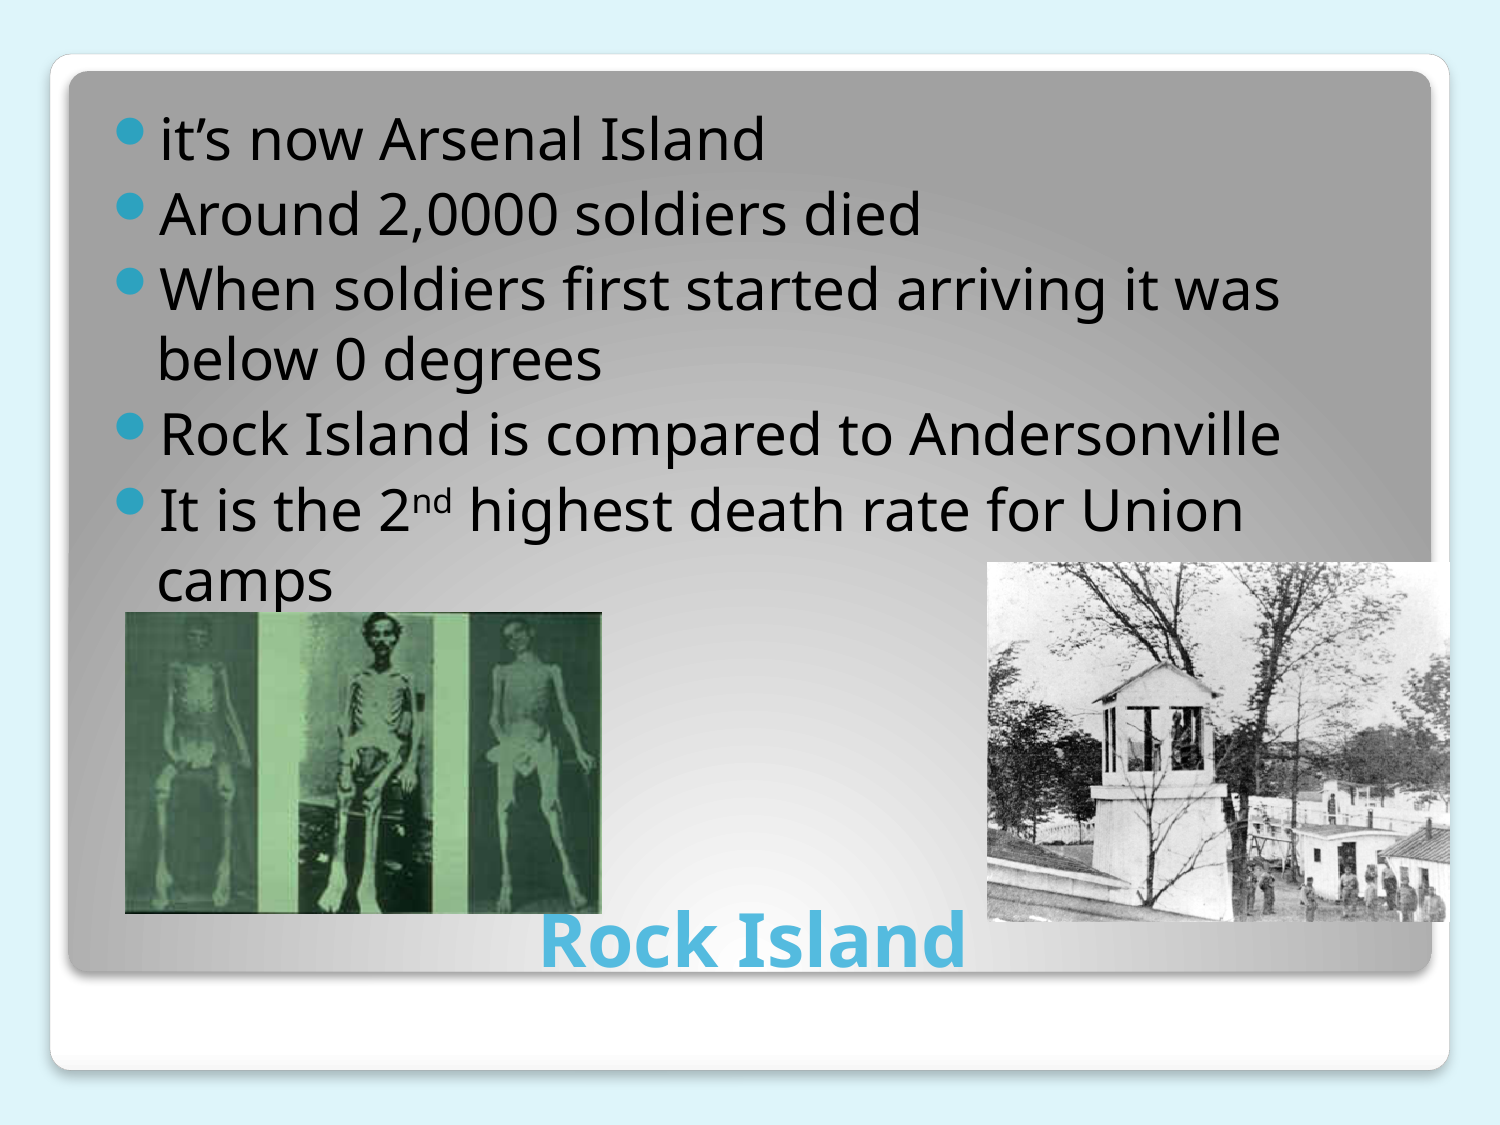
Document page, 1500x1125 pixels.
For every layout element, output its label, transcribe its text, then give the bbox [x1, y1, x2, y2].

title Rock Island [82, 817, 1425, 990]
picture [124, 612, 602, 915]
picture [987, 562, 1451, 923]
list it’s now Arsenal Island Around 2,0000 soldiers died When soldiers first started arriving it was below 0 degrees Rock Island is compared to Andersonville It is the 2nd highest death rate for Union camps [82, 86, 1425, 774]
